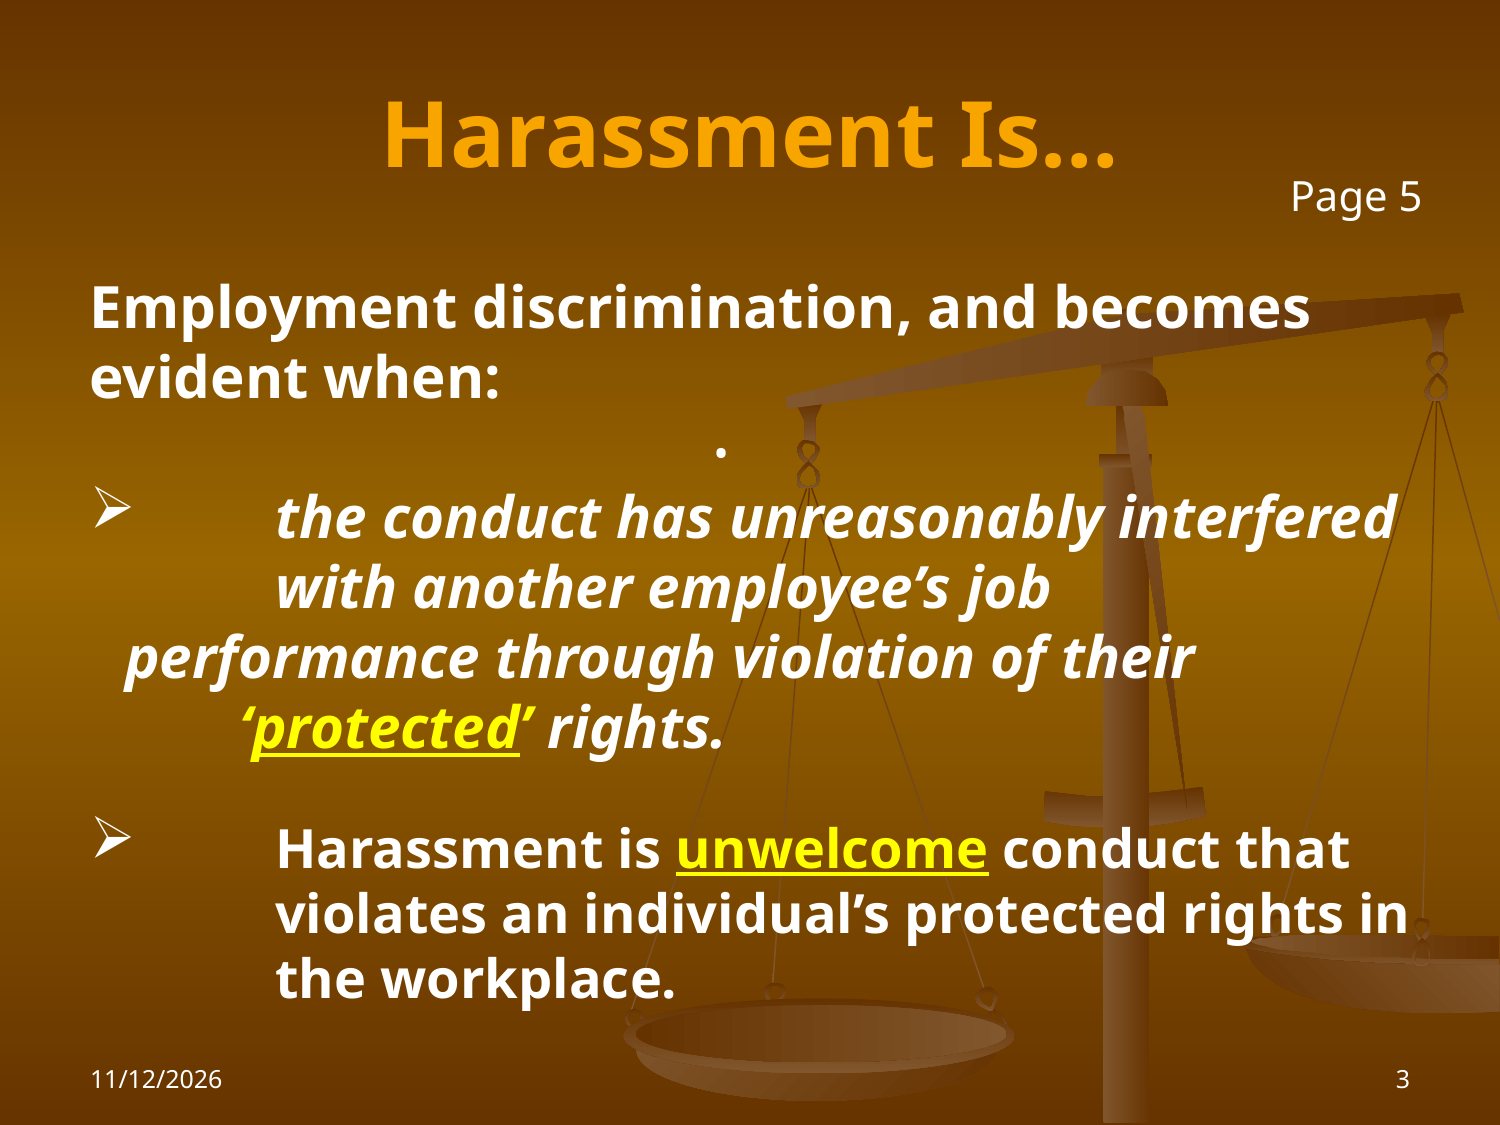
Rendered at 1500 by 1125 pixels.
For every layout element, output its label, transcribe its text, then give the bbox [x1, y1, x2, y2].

title Harassment Is… [74, 37, 1426, 226]
text_box Page 5 [1275, 162, 1463, 228]
slide_number 3 [1074, 1029, 1426, 1106]
text_box Employment discrimination, and becomes evident when: the conduct has unreasonably interfered with another employee’s job performance through violation of their ‘protected’ rights. Harassment is unwelcome conduct that violates an individual’s protected rights in the workplace. [75, 262, 1450, 1017]
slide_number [74, 1029, 426, 1106]
